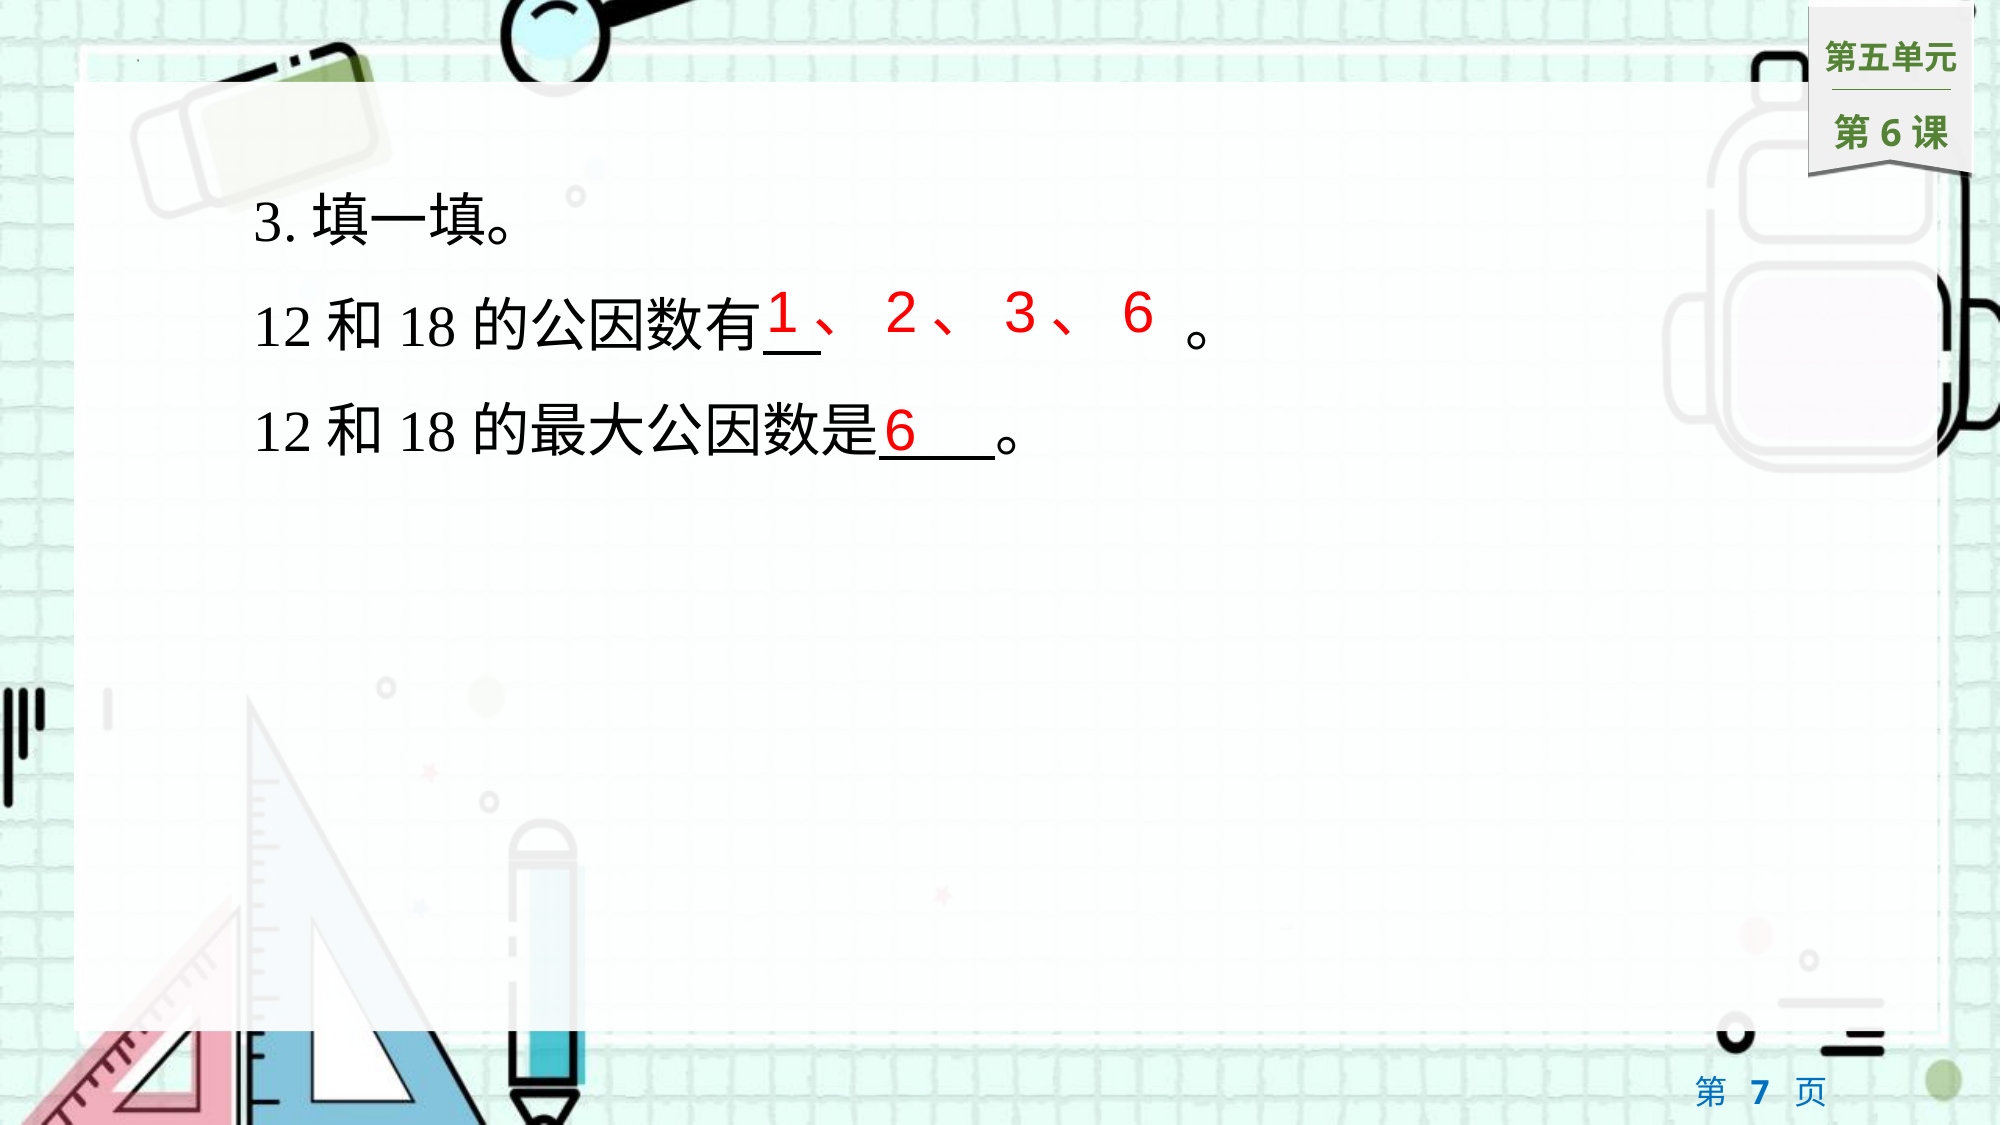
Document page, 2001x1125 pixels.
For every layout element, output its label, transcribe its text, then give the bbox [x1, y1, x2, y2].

picture [0, 0, 2000, 1125]
picture [1938, 168, 1971, 176]
list 1、2、3、6 [751, 231, 1526, 338]
text_box 6 [870, 349, 1644, 456]
list 3.填一填。 12和18的公因数有 。 12和18的最大公因数是 。 [121, 140, 1844, 1043]
